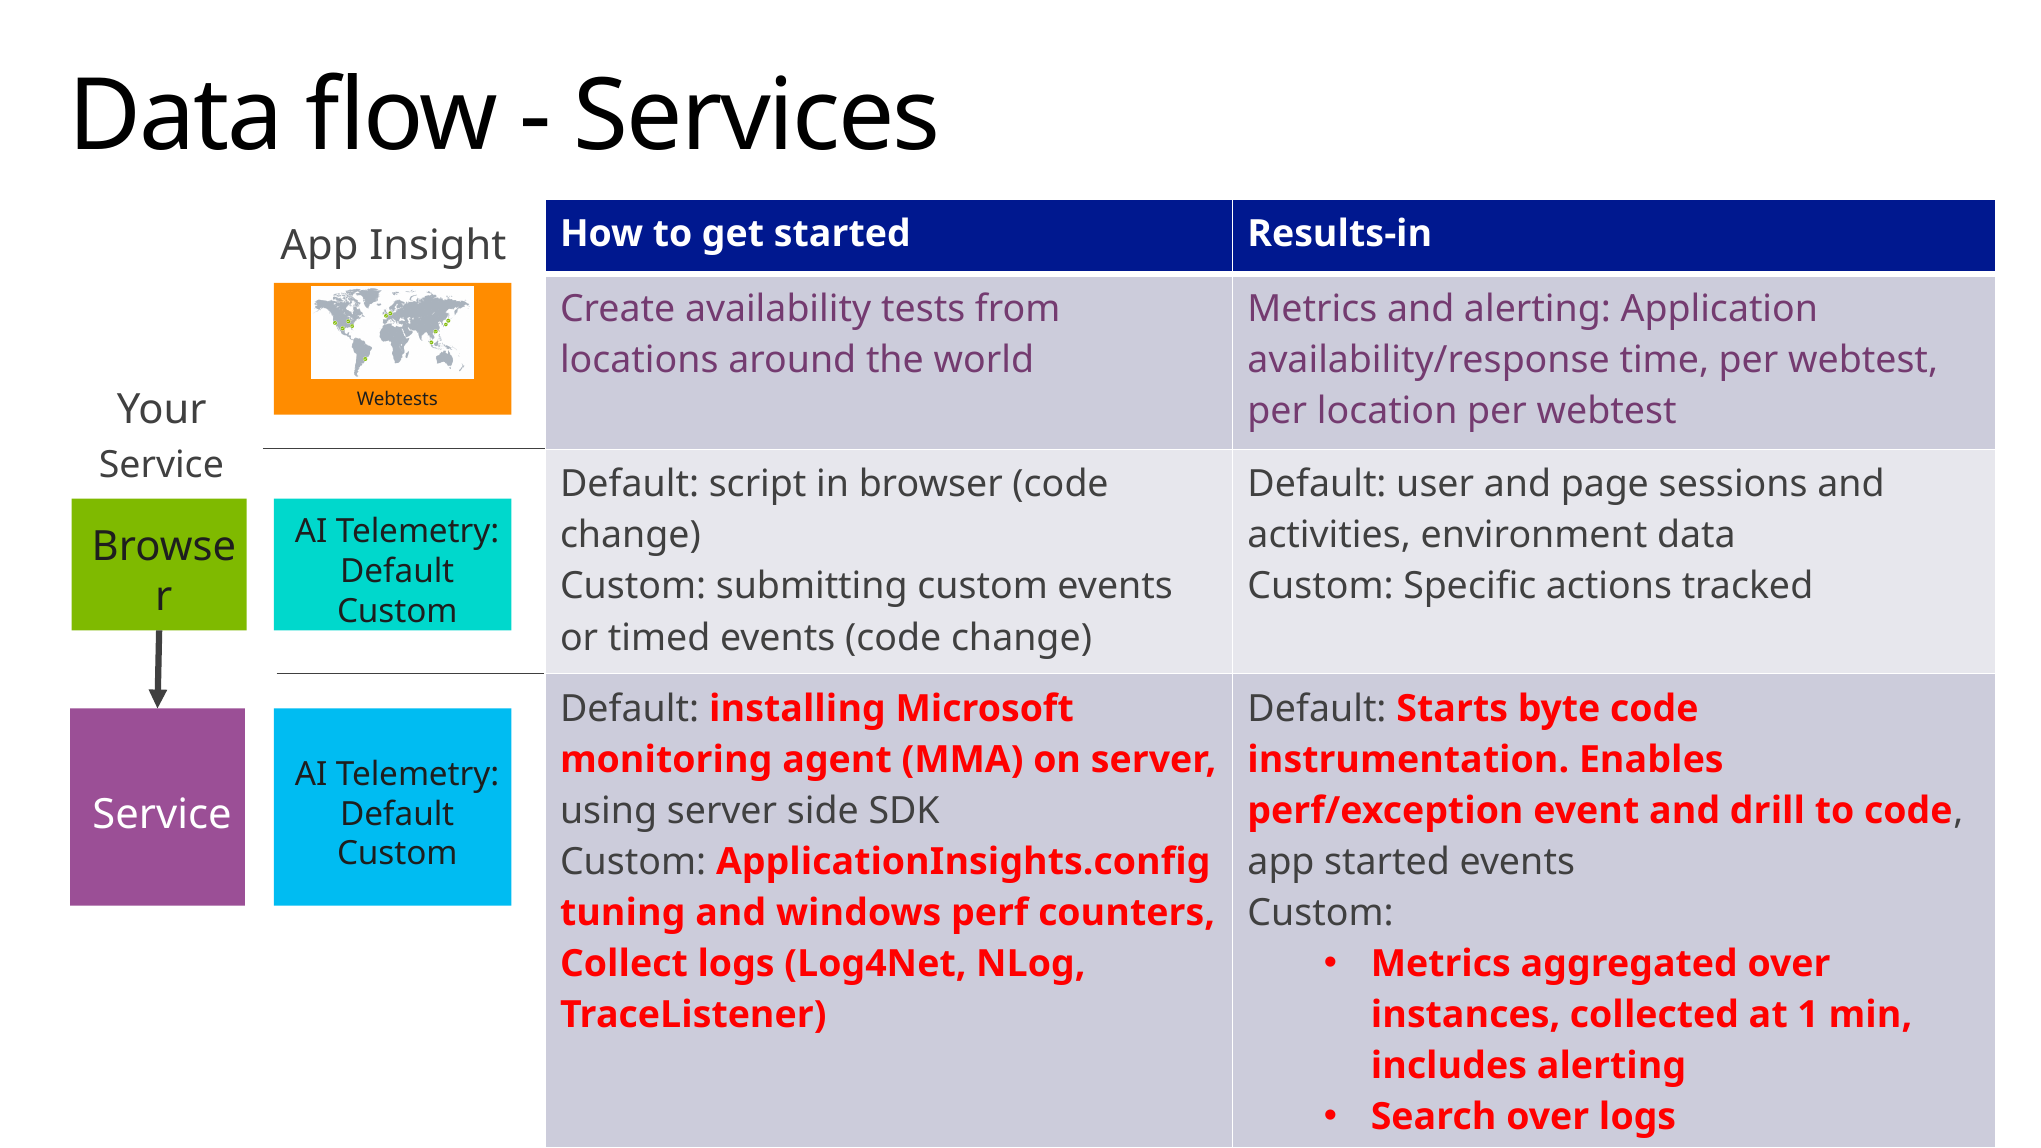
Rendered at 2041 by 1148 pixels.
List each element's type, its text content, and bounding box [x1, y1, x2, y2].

title Data flow - Services [45, 48, 1996, 199]
text_box AI Telemetry: Default Custom [273, 498, 512, 631]
table_header Results-in [1233, 200, 1995, 271]
text_box Your Service [69, 363, 255, 510]
text_box AI Telemetry: Default Custom [273, 708, 512, 906]
text_box Browser [71, 510, 247, 631]
table_cell Metrics and alerting: Application availability/response time, per webtest, per location per webtest [1233, 277, 1995, 449]
text_box App Insight [250, 201, 537, 292]
text_box Service [69, 708, 246, 906]
table_cell Default: user and page sessions and activities, environment data Custom: Specific actions tracked [1233, 450, 1995, 673]
table_header How to get started [546, 200, 1232, 271]
table_cell Default: Starts byte code instrumentation. Enables perf/exception event and drill to code, app started events Custom: Metrics aggregated over instances, collected at 1 min, includes alerting Search over logs [1233, 674, 1995, 1147]
table_cell Create availability tests from locations around the world [546, 277, 1232, 449]
table_cell Default: script in browser (code change) Custom: submitting custom events or timed events (code change) [546, 450, 1232, 673]
table_cell Default: installing Microsoft monitoring agent (MMA) on server, using server side SDK Custom: ApplicationInsights.config tuning and windows perf counters, Collect logs (Log4Net, NLog, TraceListener) [546, 674, 1232, 1147]
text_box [273, 282, 512, 415]
